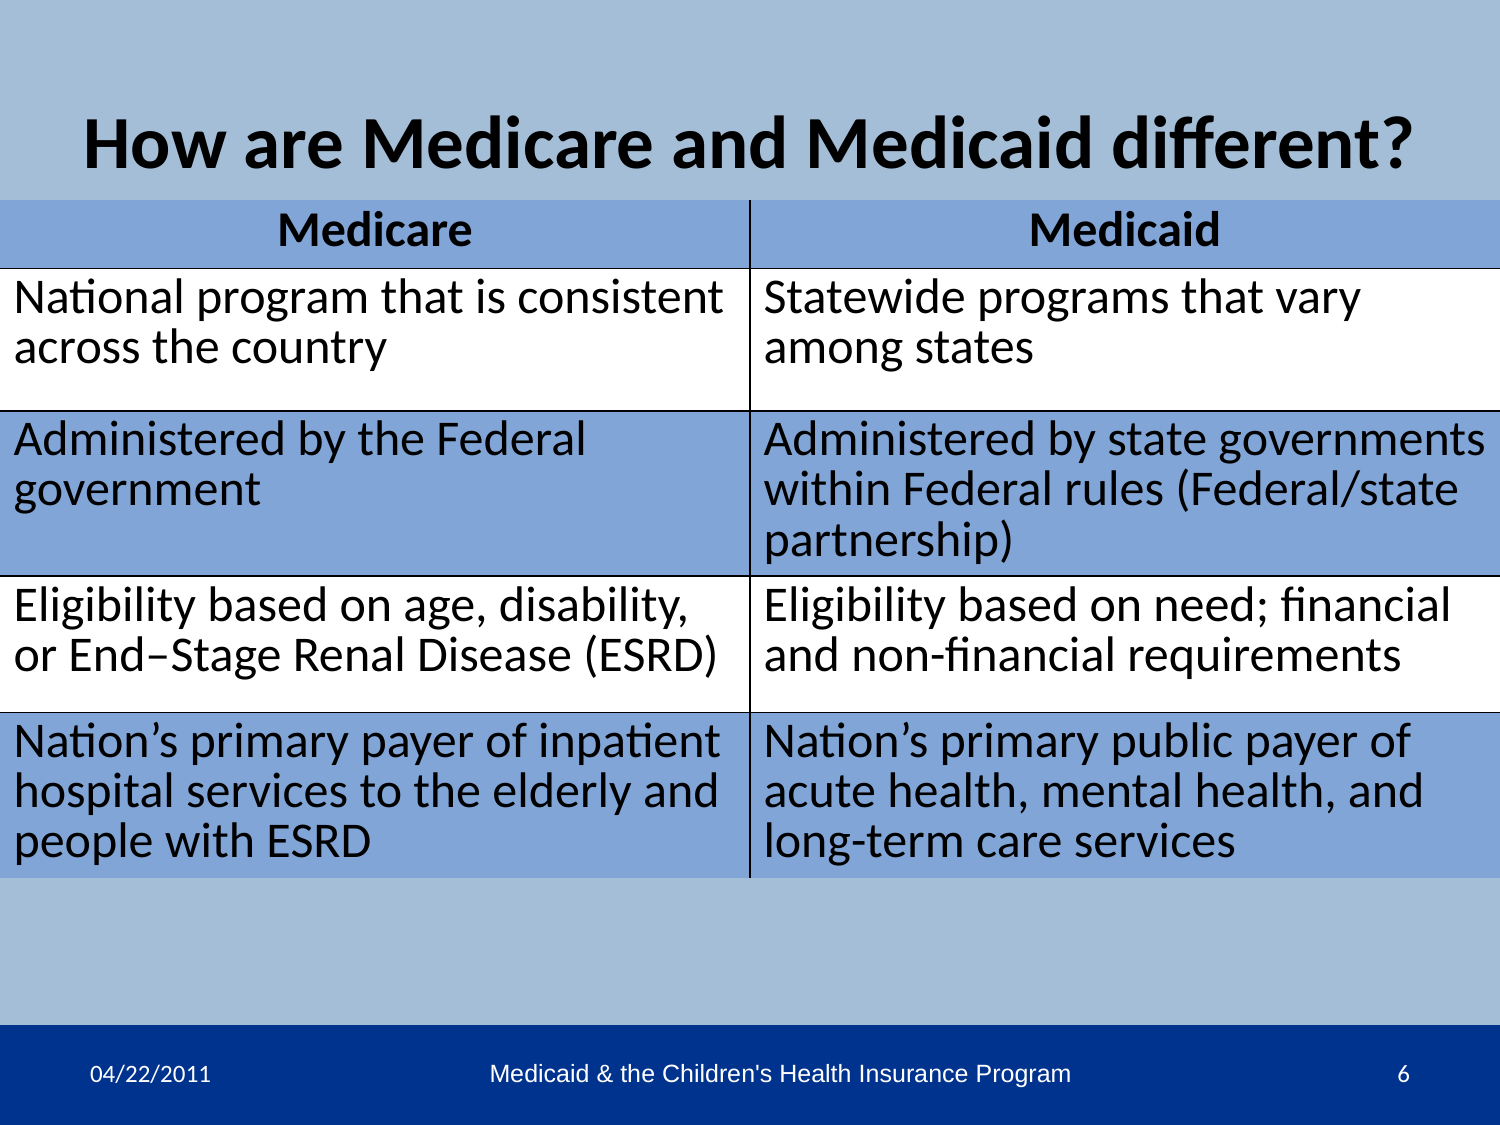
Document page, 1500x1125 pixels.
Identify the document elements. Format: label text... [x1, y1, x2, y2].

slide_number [75, 1042, 287, 1103]
title How are Medicare and Medicaid different? [0, 44, 1500, 200]
footer Medicaid & the Children's Health Insurance Program [287, 1042, 1275, 1103]
table_cell Eligibility based on age, disability, or End–Stage Renal Disease (ESRD) [0, 577, 749, 712]
slide_number 6 [1275, 1042, 1425, 1103]
table_cell Eligibility based on need; financial and non-financial requirements [751, 577, 1500, 712]
table_cell Administered by state governments within Federal rules (Federal/state partnership) [751, 412, 1500, 575]
table_cell Nation’s primary public payer of acute health, mental health, and long-term care services [751, 713, 1500, 878]
table_cell National program that is consistent across the country [0, 269, 749, 410]
table_header Medicaid [751, 200, 1500, 268]
table_cell Nation’s primary payer of inpatient hospital services to the elderly and people with ESRD [0, 713, 749, 878]
table_cell Administered by the Federal government [0, 412, 749, 575]
table_header Medicare [0, 200, 749, 268]
table_cell Statewide programs that vary among states [751, 269, 1500, 410]
